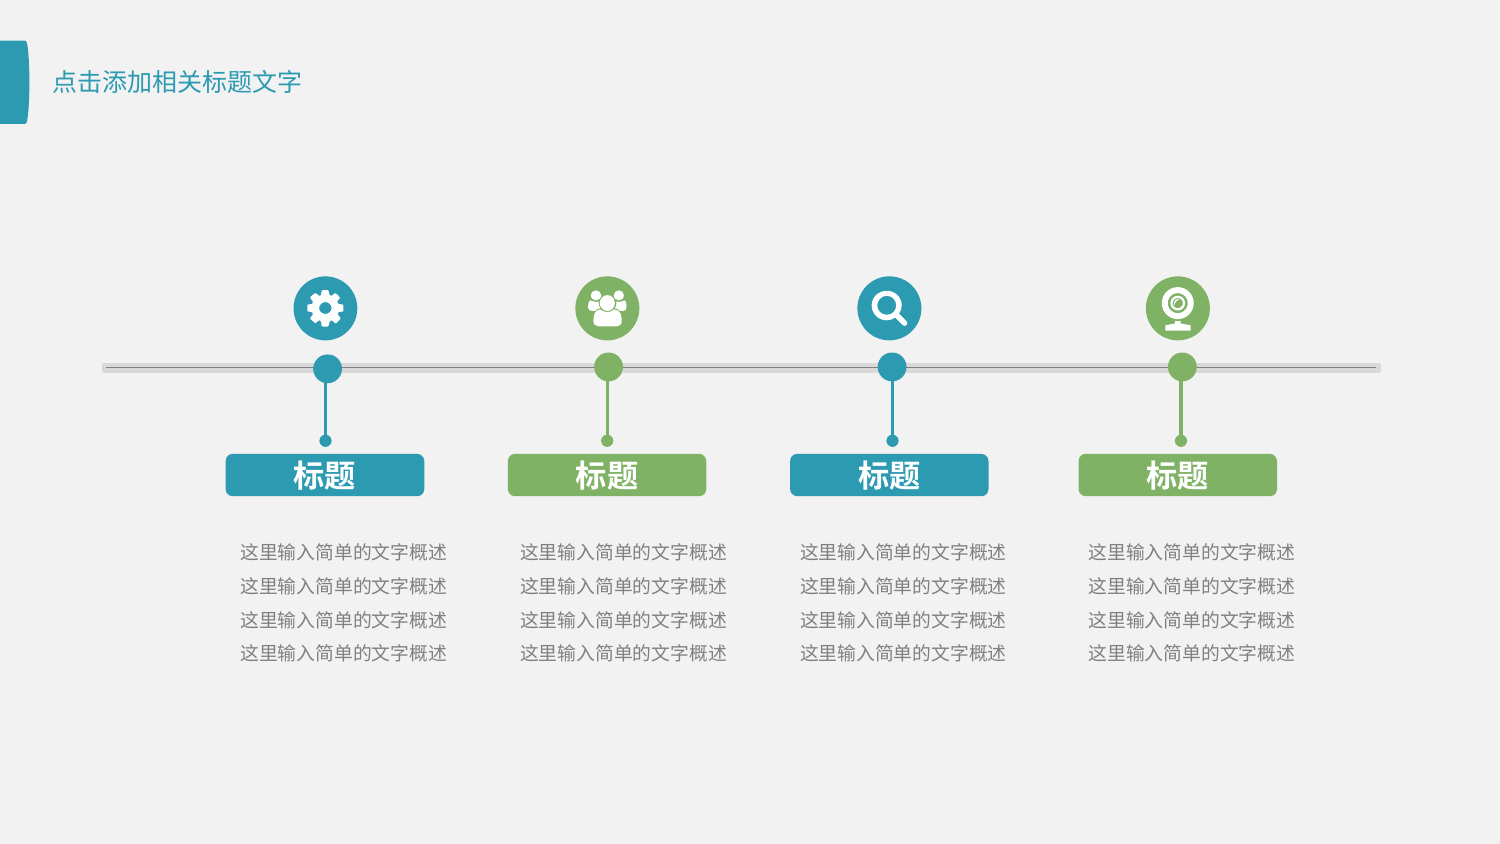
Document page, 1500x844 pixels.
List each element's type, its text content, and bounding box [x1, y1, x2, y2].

text_box [1199, 363, 1381, 373]
text_box 这里输入简单的文字概述 这里输入简单的文字概述 这里输入简单的文字概述 这里输入简单的文字概述 [461, 523, 738, 670]
text_box [1165, 350, 1199, 384]
text_box 标题 [1076, 451, 1280, 499]
text_box [592, 350, 626, 384]
text_box 这里输入简单的文字概述 这里输入简单的文字概述 这里输入简单的文字概述 这里输入简单的文字概述 [1029, 523, 1306, 670]
text_box [1143, 274, 1213, 343]
text_box [625, 363, 876, 373]
text_box [1161, 287, 1194, 331]
text_box [344, 363, 592, 373]
text_box [588, 290, 627, 327]
text_box [573, 274, 642, 343]
text_box [871, 290, 908, 326]
text_box [875, 350, 909, 383]
text_box [102, 363, 311, 373]
text_box [311, 352, 345, 386]
text_box 标题 [505, 451, 709, 499]
text_box 标题 [787, 451, 991, 499]
text_box [855, 274, 924, 343]
text_box 标题 [223, 451, 427, 499]
text_box [291, 274, 360, 343]
text_box [307, 290, 344, 327]
text_box 这里输入简单的文字概述 这里输入简单的文字概述 这里输入简单的文字概述 这里输入简单的文字概述 [181, 523, 458, 670]
text_box 这里输入简单的文字概述 这里输入简单的文字概述 这里输入简单的文字概述 这里输入简单的文字概述 [741, 523, 1018, 670]
text_box [908, 363, 1166, 373]
